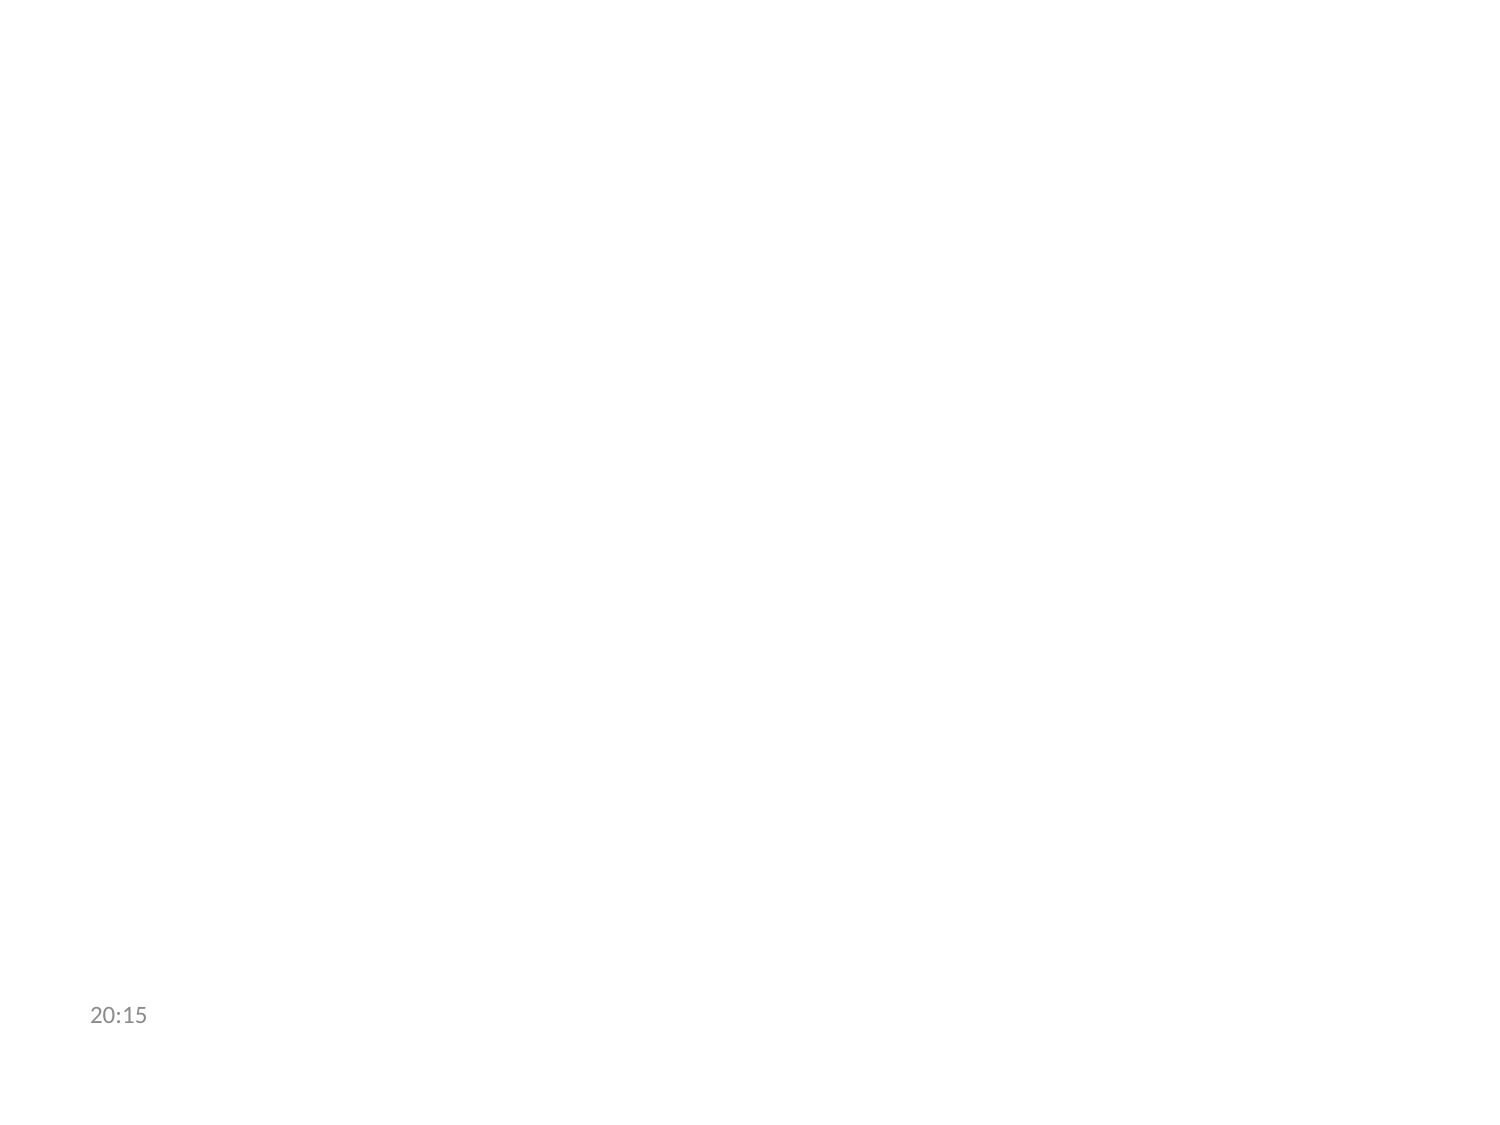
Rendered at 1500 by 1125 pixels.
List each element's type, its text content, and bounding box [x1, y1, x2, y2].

text_box 15:35 [75, 983, 425, 1044]
